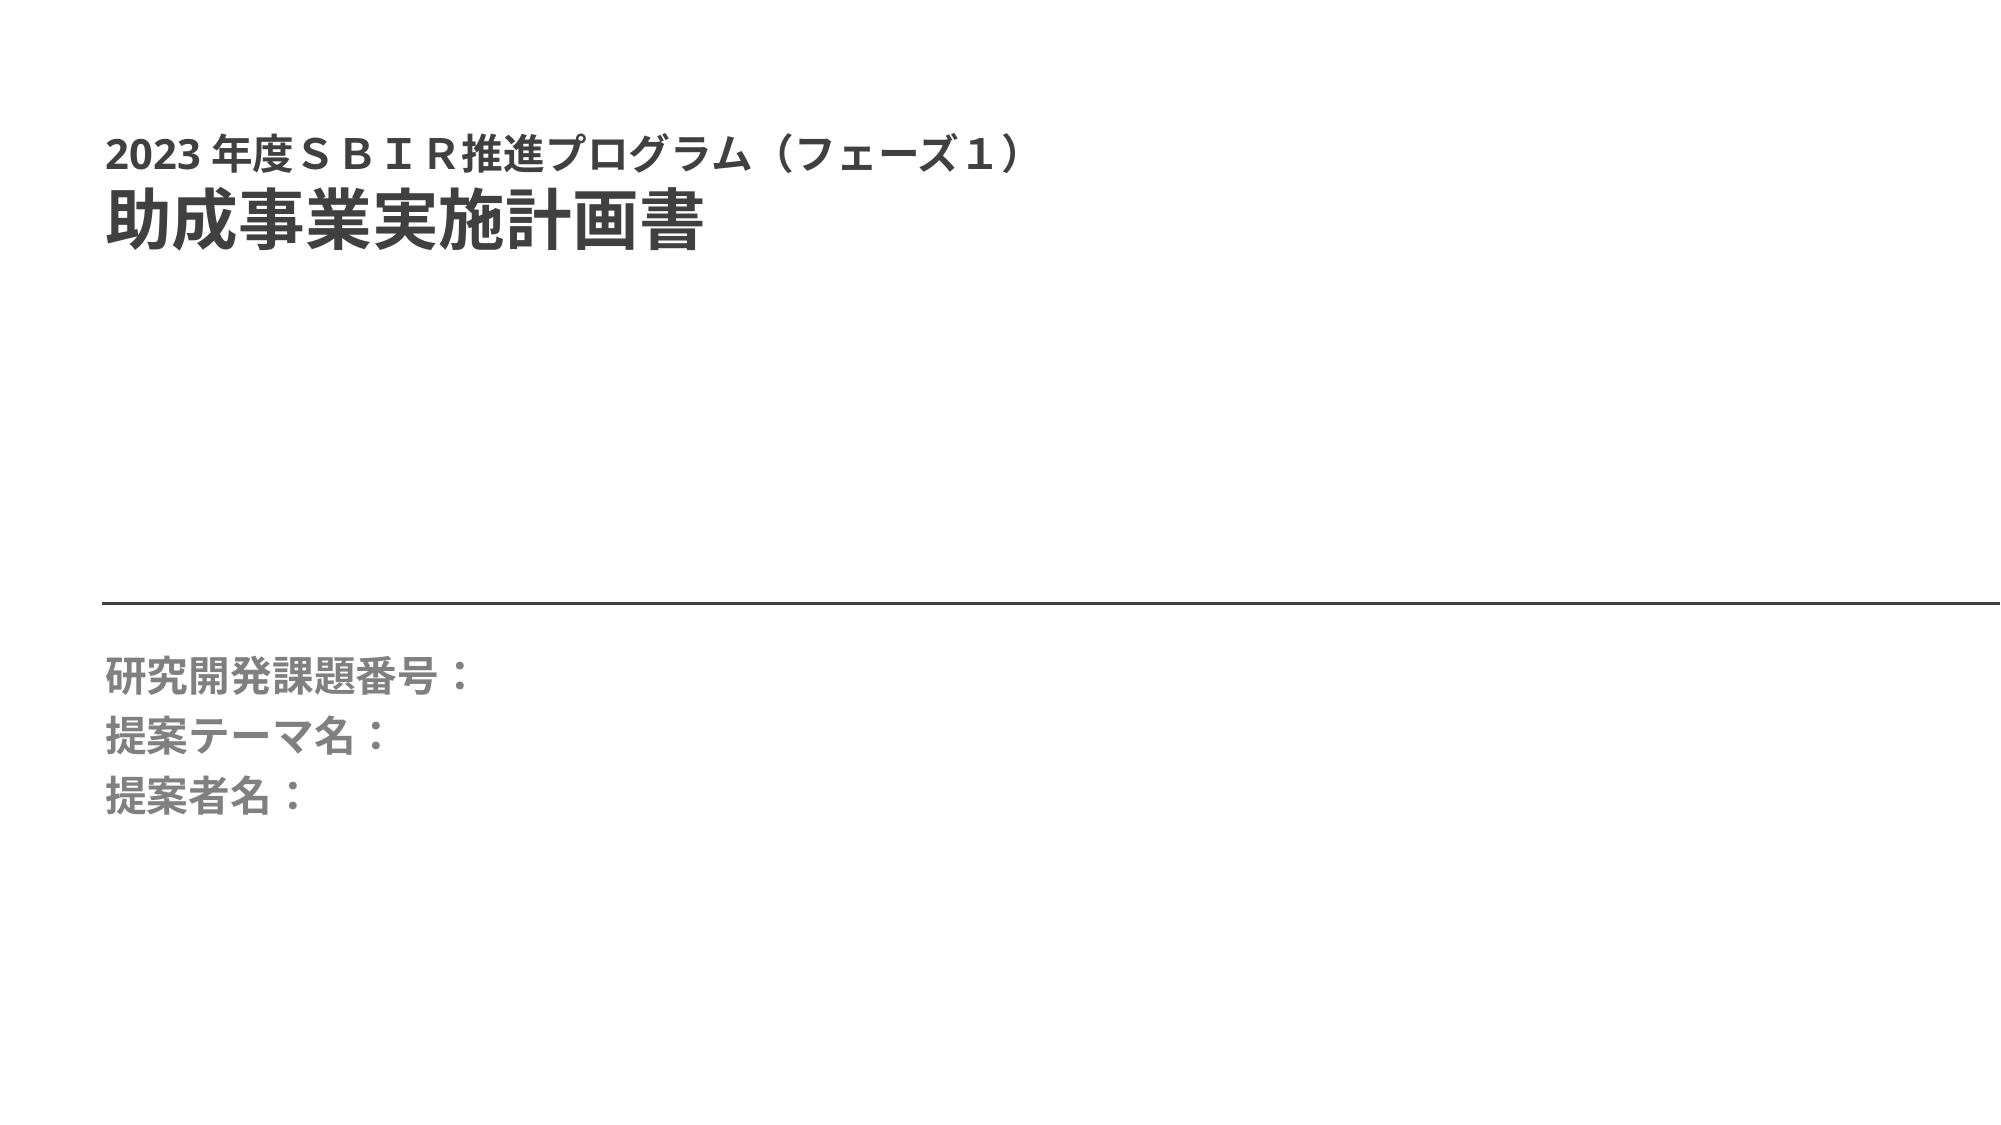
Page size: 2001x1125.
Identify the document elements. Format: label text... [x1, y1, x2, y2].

text_box 2023年度ＳＢＩＲ推進プログラム（フェーズ１） 助成事業実施計画書 [90, 120, 1308, 266]
text_box 研究開発課題番号： 提案テーマ名： 提案者名： [90, 631, 1948, 828]
